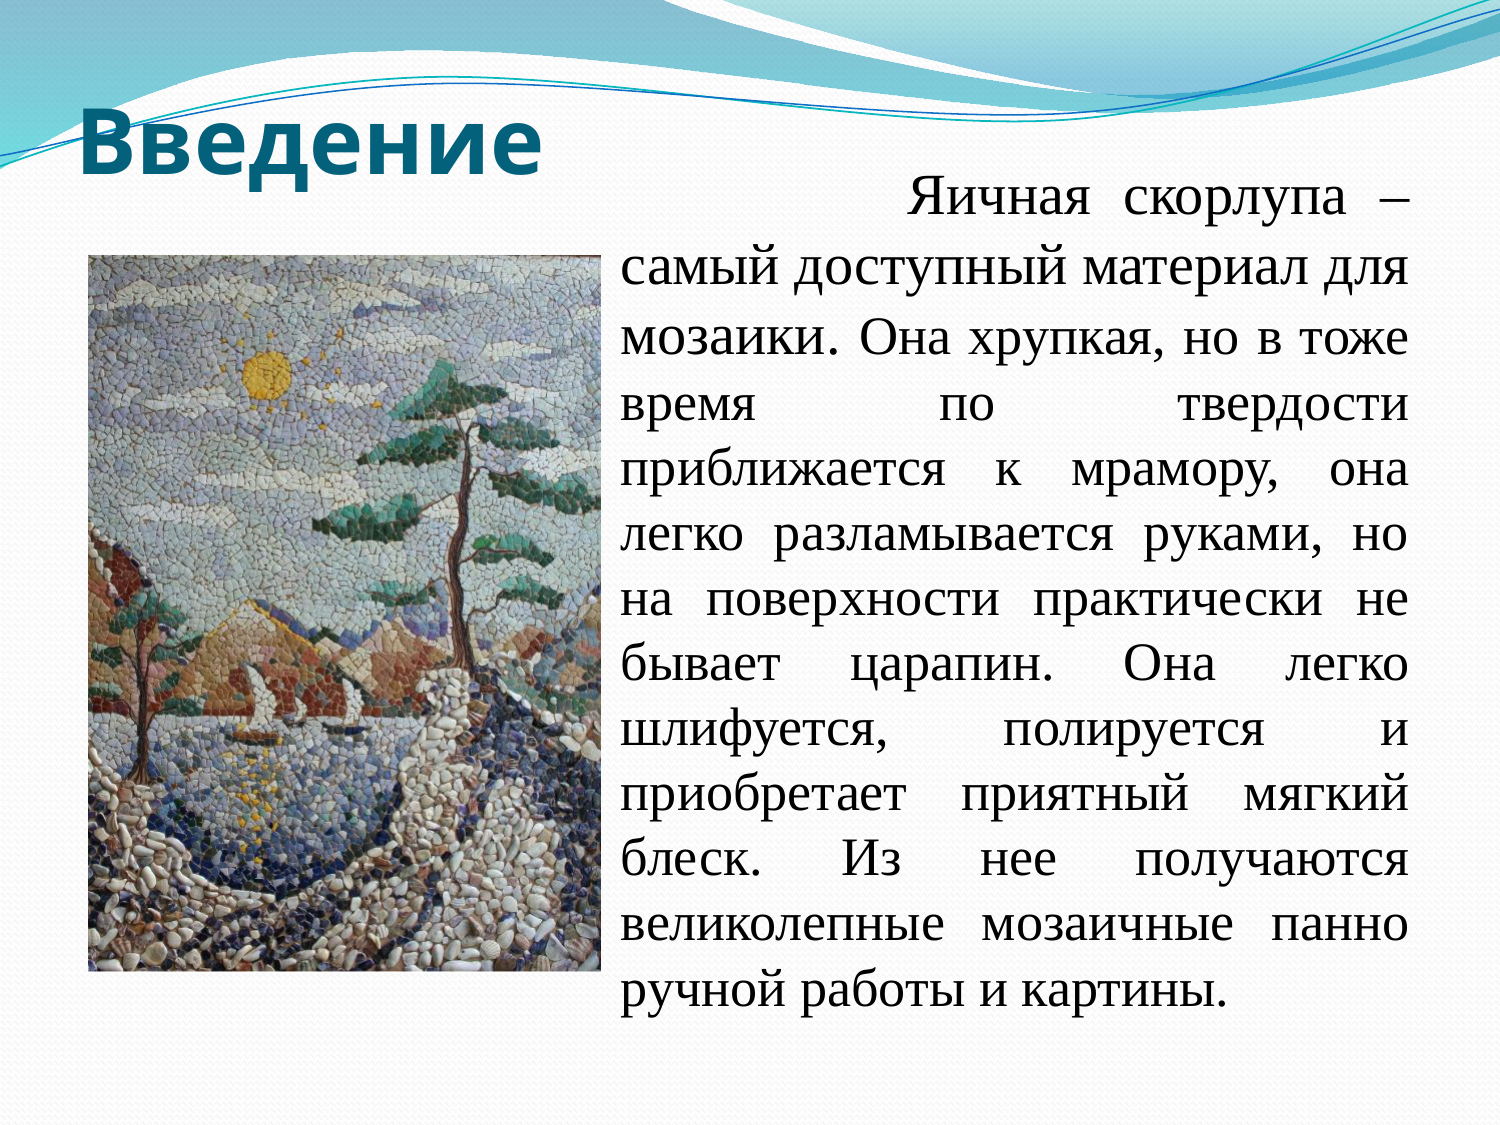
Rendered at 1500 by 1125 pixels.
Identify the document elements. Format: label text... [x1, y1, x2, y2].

list Яичная скорлупа – самый доступный материал для мозаики. Она хрупкая, но в тоже время по твердости приближается к мрамору, она легко разламывается руками, но на поверхности практически не бывает царапин. Она легко шлифуется, полируется и приобретает приятный мягкий блеск. Из нее получаются великолепные мозаичные панно ручной работы и картины. [561, 149, 1425, 1043]
title Введение [75, 115, 1424, 303]
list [88, 255, 601, 972]
